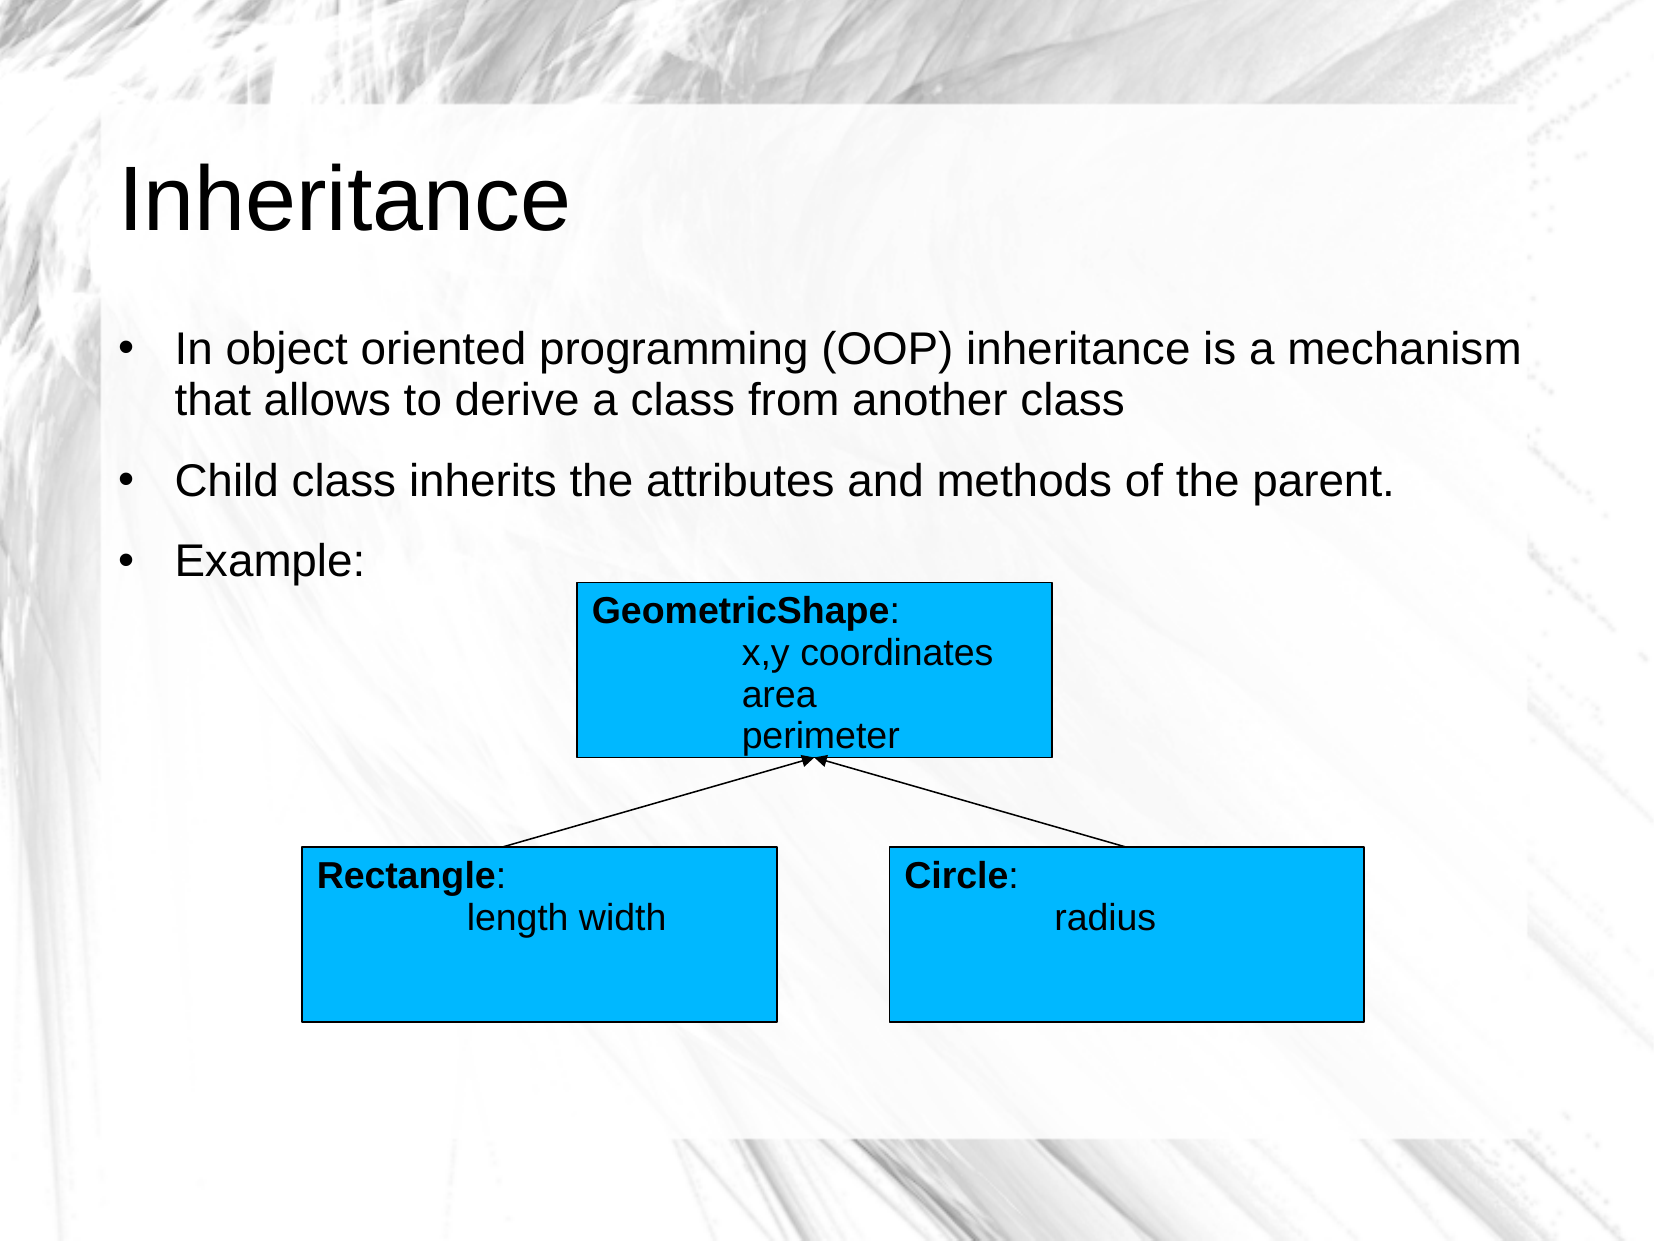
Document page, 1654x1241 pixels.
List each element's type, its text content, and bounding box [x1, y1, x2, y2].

text_box GeometricShape: x,y coordinates area perimeter [576, 582, 1052, 757]
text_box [814, 757, 1127, 848]
picture [0, 0, 1654, 1241]
text_box Circle: radius [889, 847, 1365, 1023]
text_box Rectangle: length width [301, 847, 777, 1023]
list In object oriented programming (OOP) inheritance is a mechanism that allows to derive a class from another class Child class inherits the attributes and methods of the parent. Example: [118, 319, 1571, 1109]
title Inheritance [118, 93, 1506, 299]
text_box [501, 757, 814, 848]
